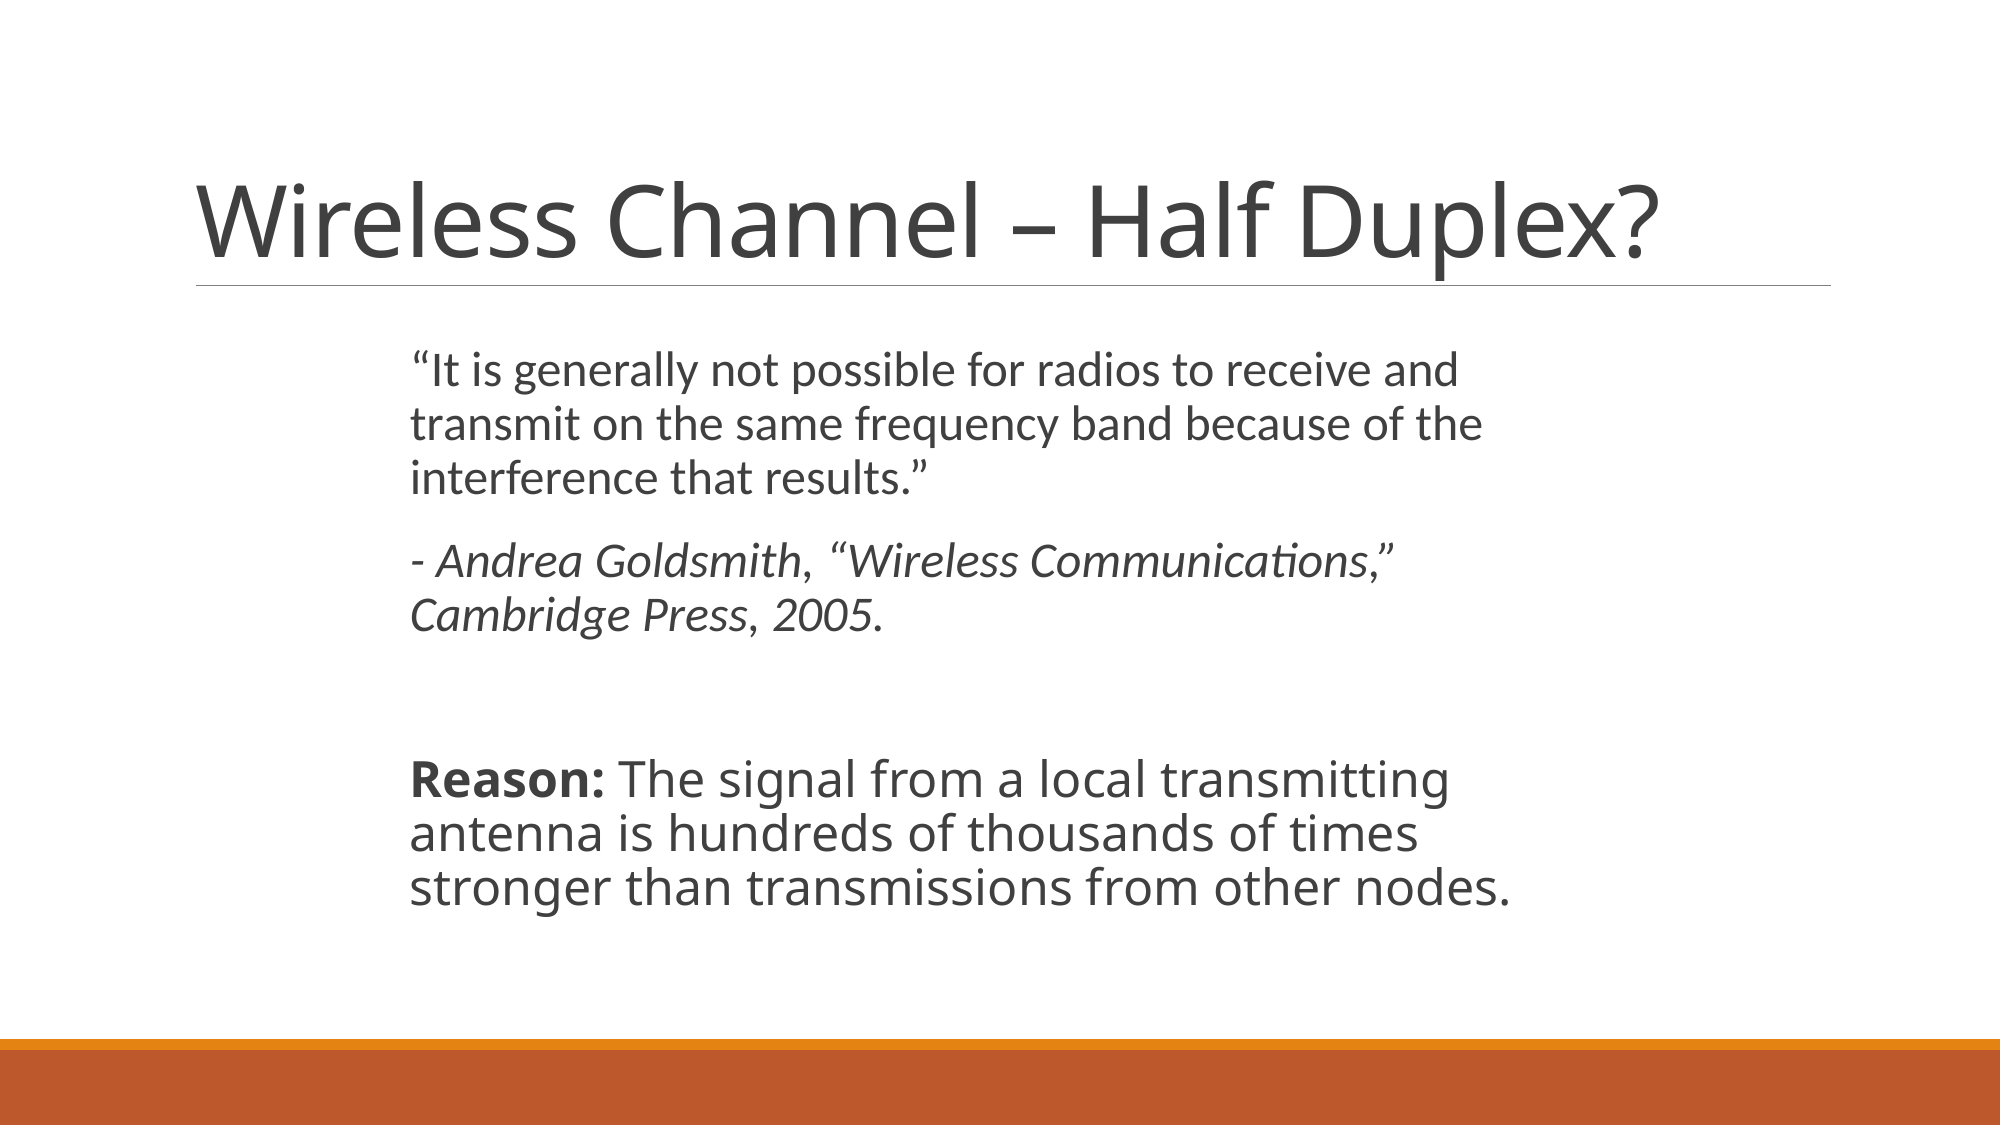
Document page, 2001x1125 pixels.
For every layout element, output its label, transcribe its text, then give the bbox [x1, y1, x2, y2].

list “It is generally not possible for radios to receive and transmit on the same frequency band because of the interference that results.” - Andrea Goldsmith, “Wireless Communications,” Cambridge Press, 2005. Reason: The signal from a local transmitting antenna is hundreds of thousands of times stronger than transmissions from other nodes. [394, 335, 1580, 996]
title Wireless Channel – Half Duplex? [180, 47, 1830, 285]
